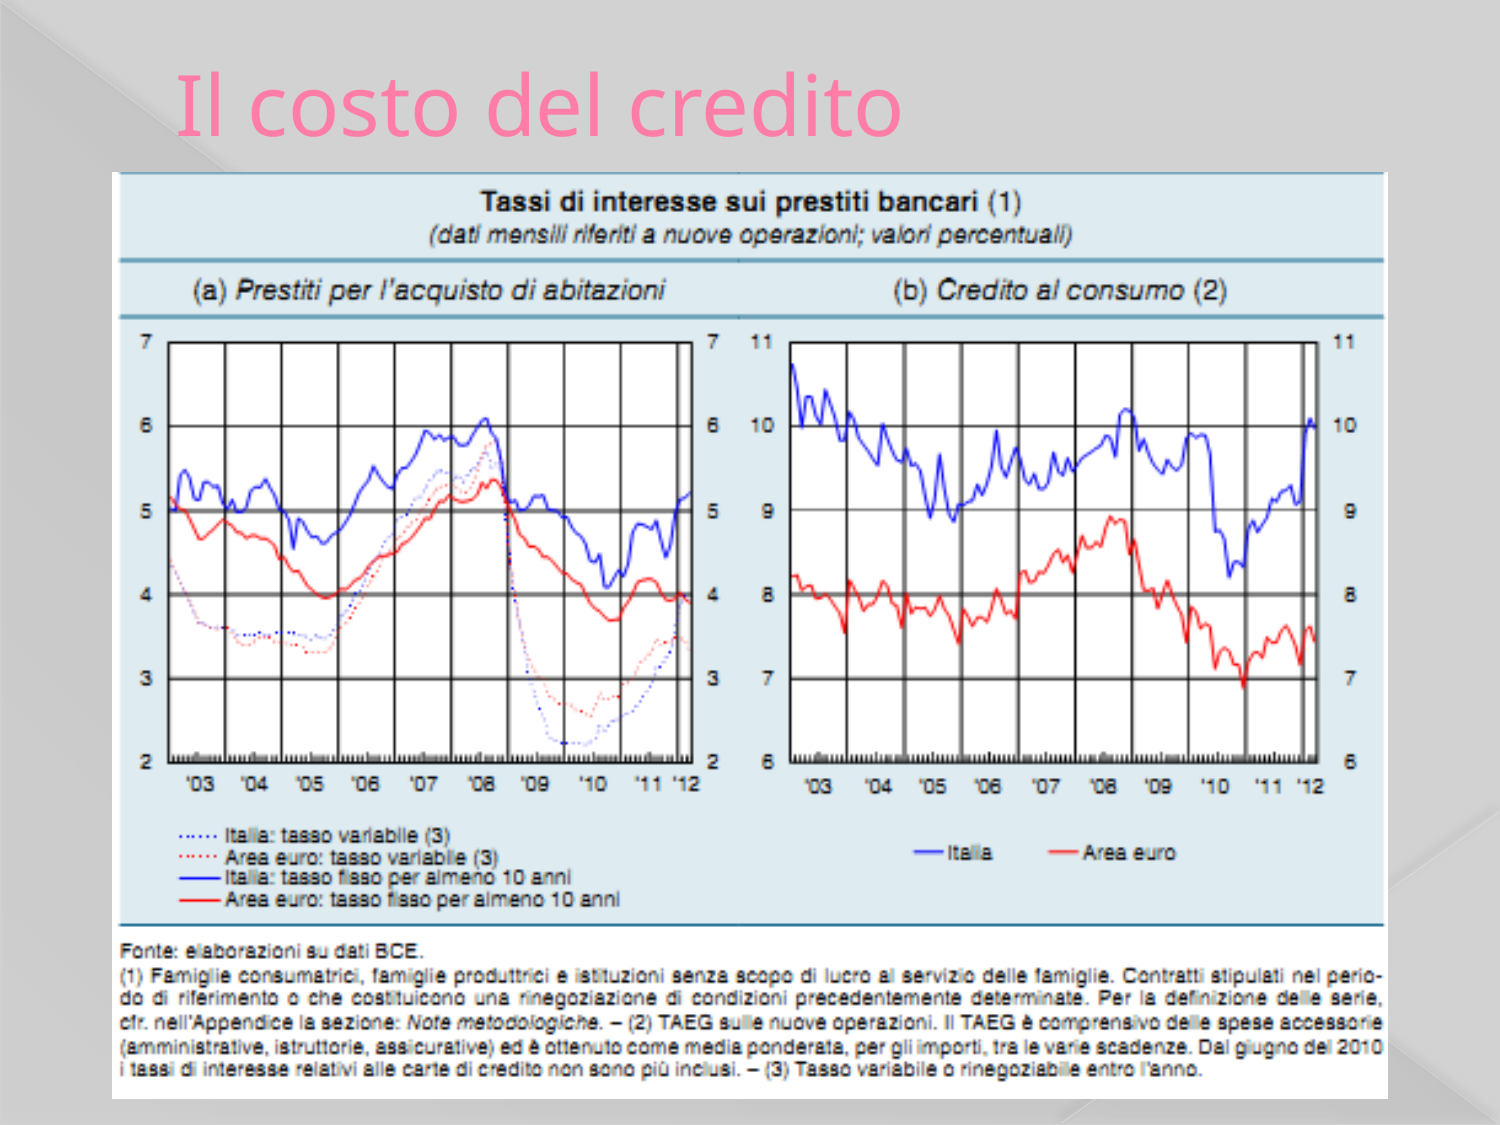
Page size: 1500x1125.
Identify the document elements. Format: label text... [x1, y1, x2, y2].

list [111, 172, 1389, 1099]
title Il costo del credito [75, 43, 1425, 161]
